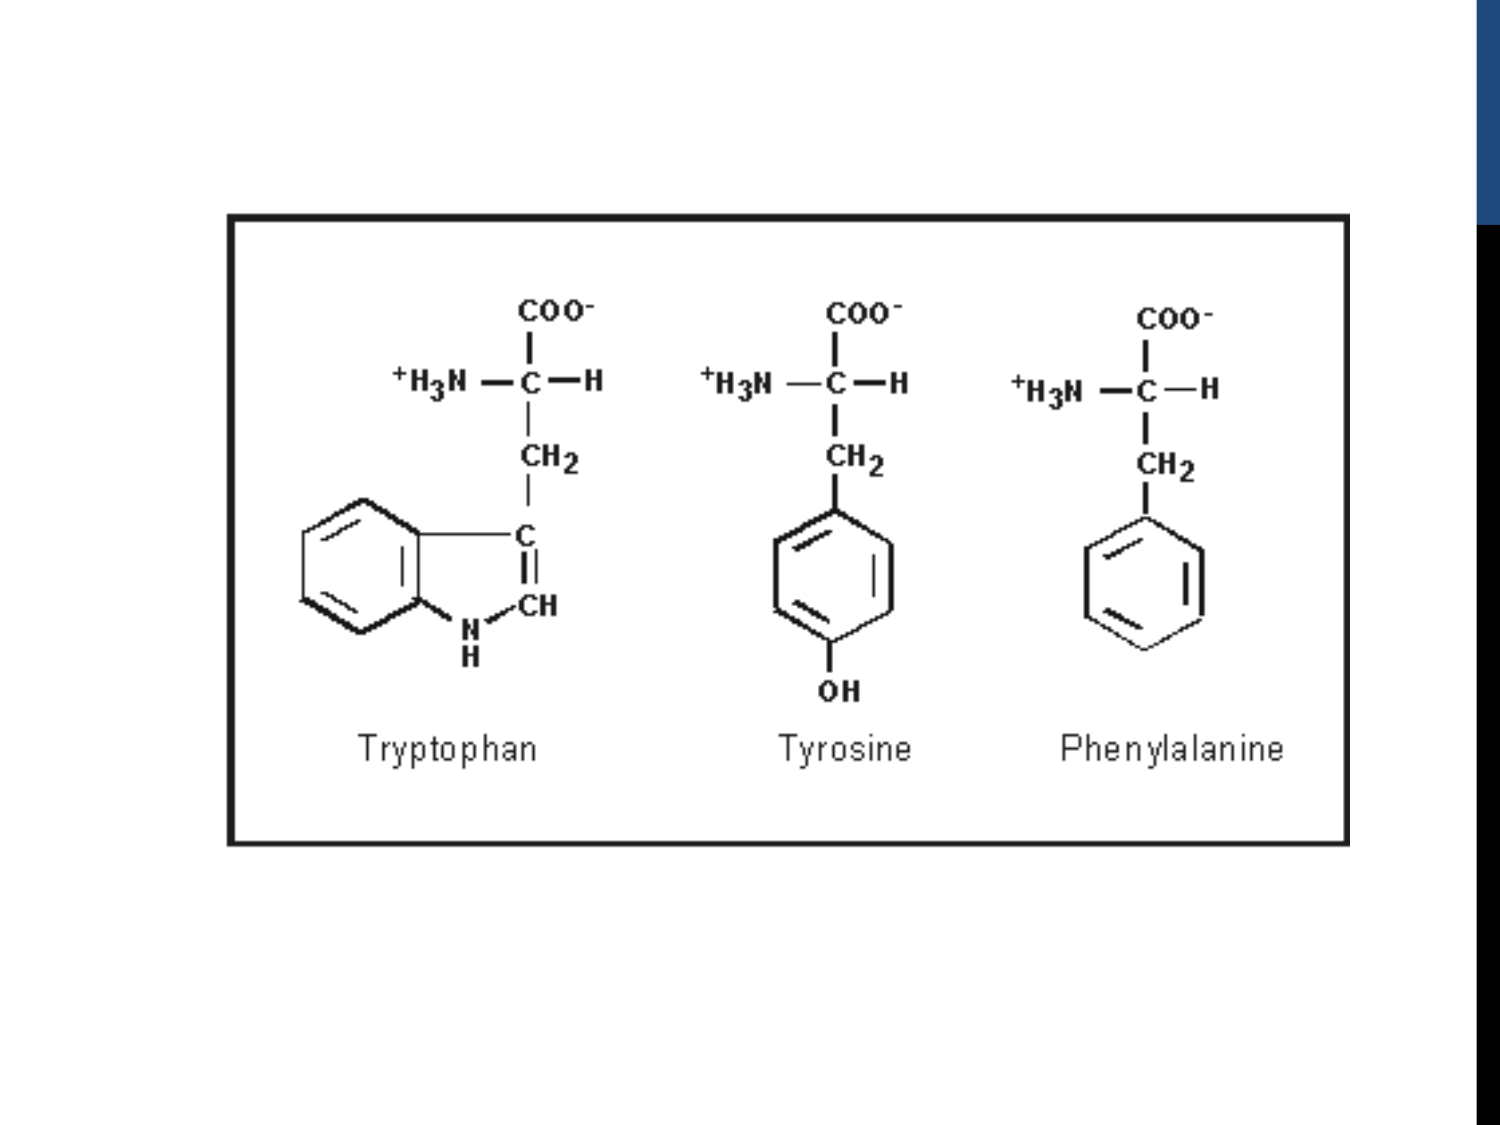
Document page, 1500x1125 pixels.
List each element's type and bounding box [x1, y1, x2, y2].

picture [224, 211, 1351, 851]
